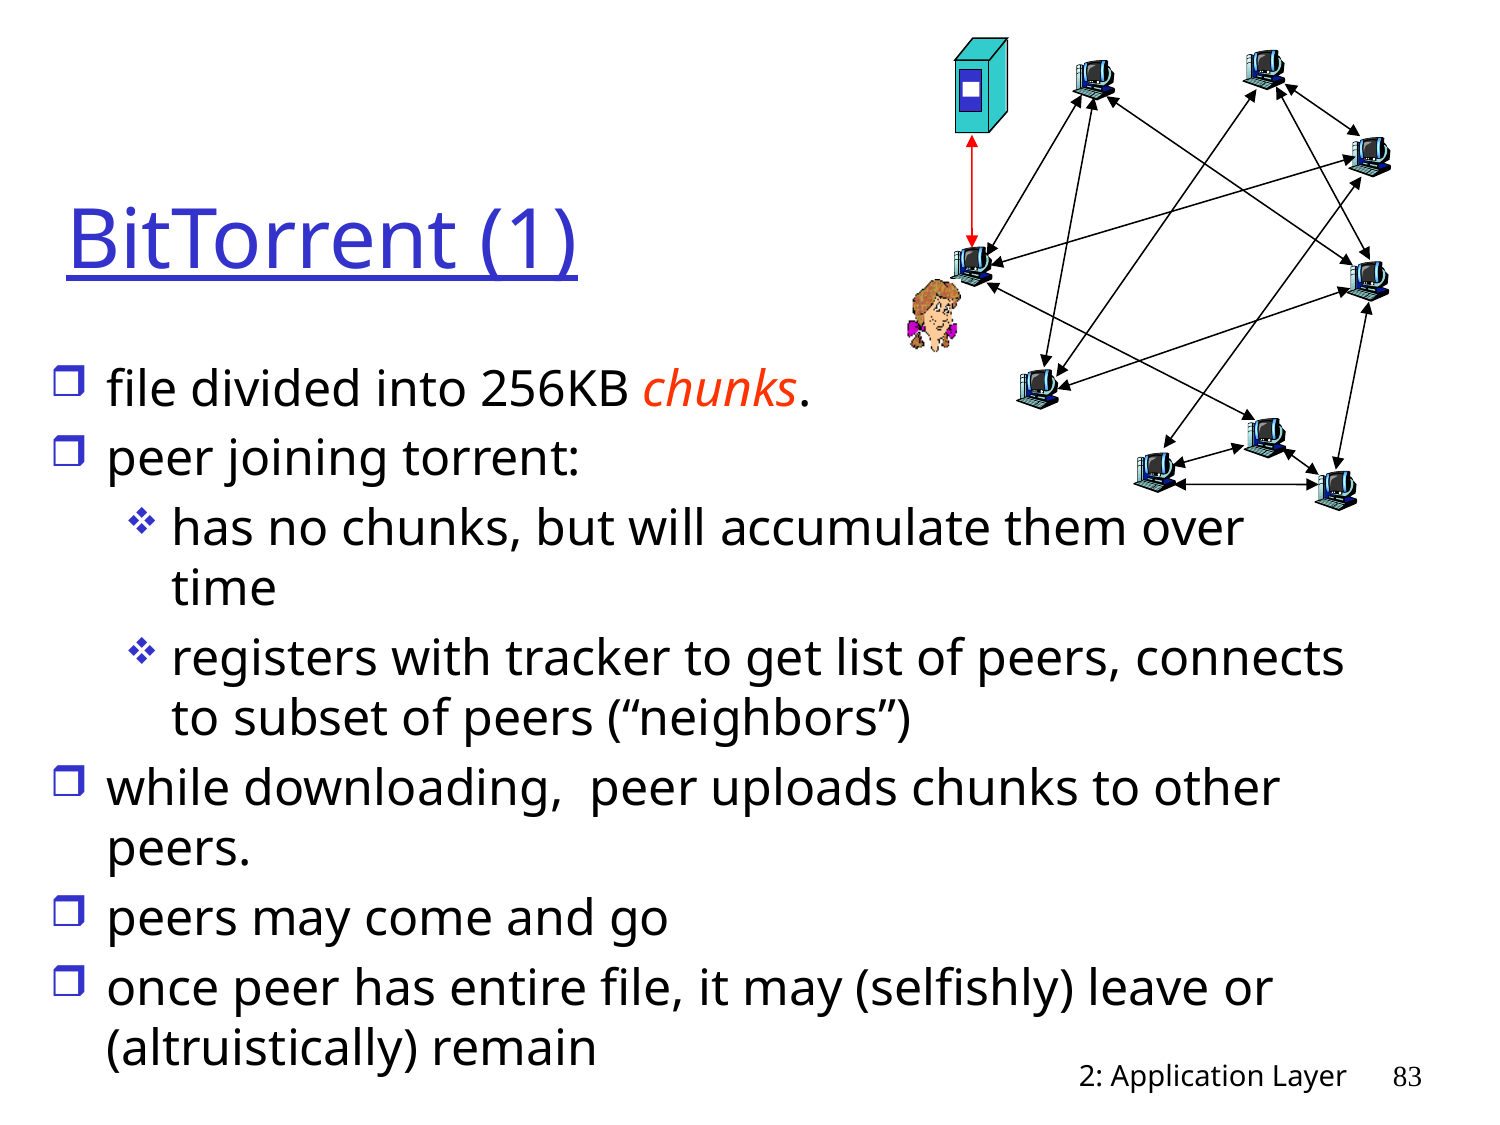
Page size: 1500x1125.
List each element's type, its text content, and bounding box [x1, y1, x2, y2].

title BitTorrent (1) [51, 141, 900, 330]
footer 2: Application Layer [887, 1068, 1362, 1125]
list file divided into 256KB chunks. peer joining torrent: has no chunks, but will accumulate them over time registers with tracker to get list of peers, connects to subset of peers (“neighbors”) while downloading, peer uploads chunks to other peers. peers may come and go once peer has entire file, it may (selfishly) leave or (altruistically) remain [34, 348, 1368, 1068]
slide_number 83 [1362, 1049, 1438, 1125]
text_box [905, 37, 1392, 512]
